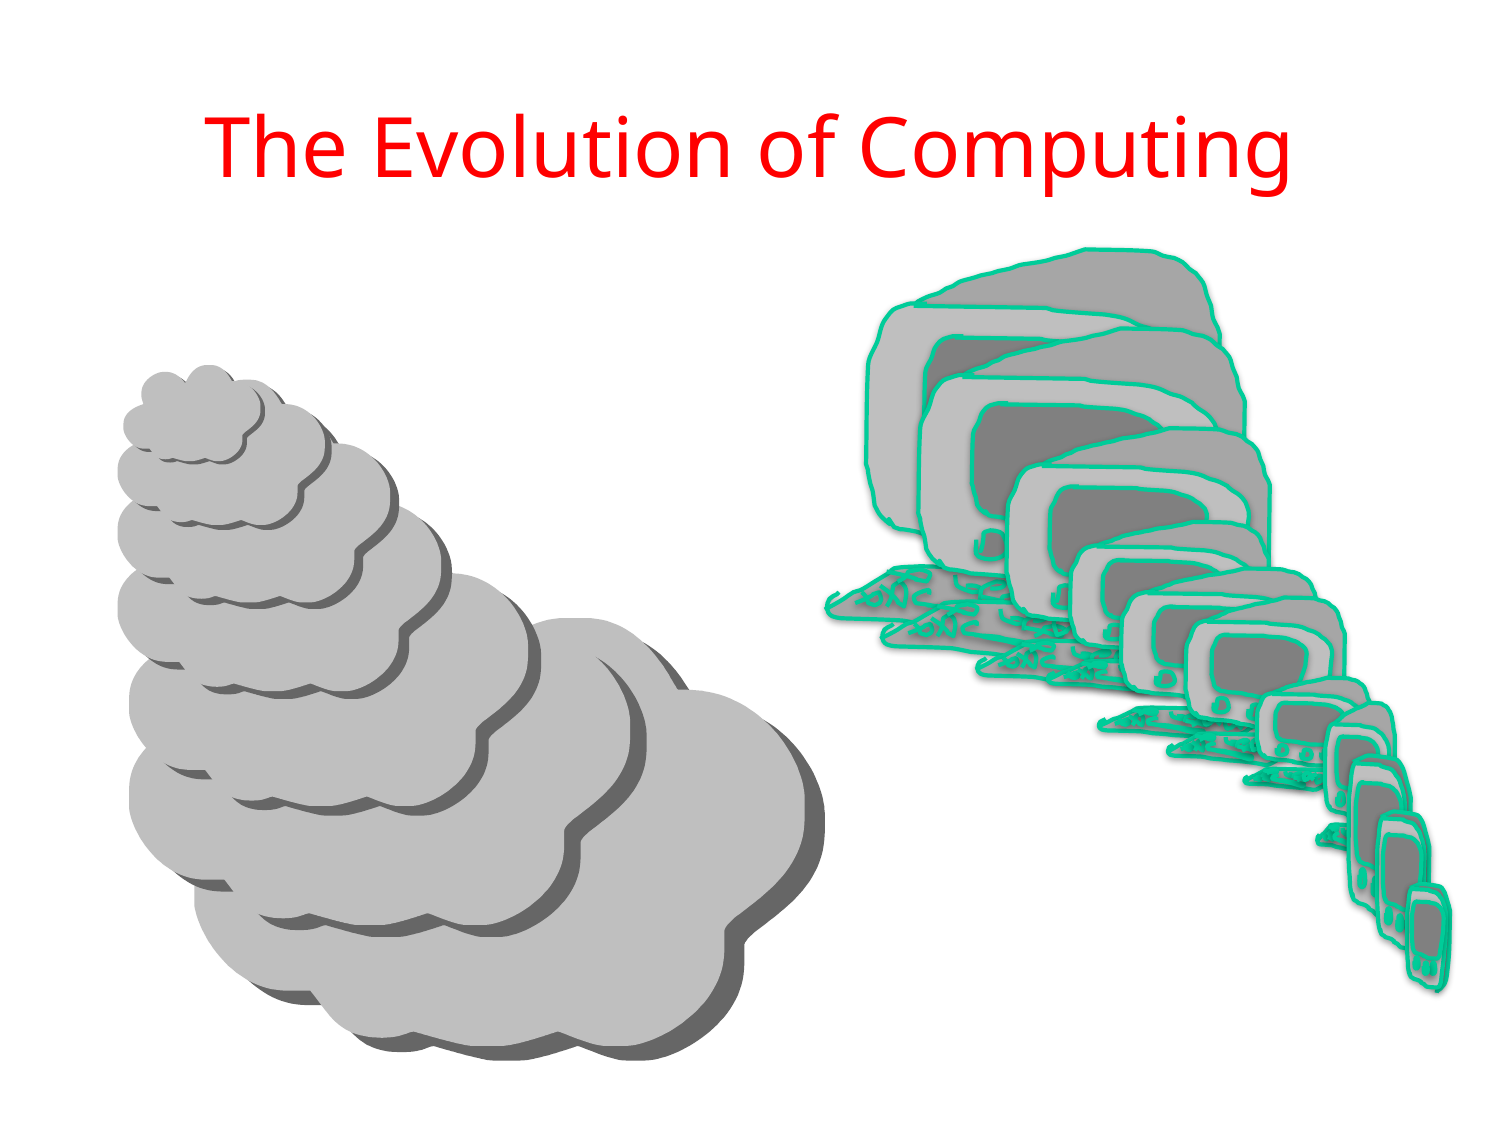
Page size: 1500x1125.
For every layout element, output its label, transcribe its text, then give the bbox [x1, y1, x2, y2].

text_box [1376, 811, 1430, 956]
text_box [1097, 568, 1320, 741]
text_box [1046, 521, 1270, 694]
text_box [1348, 755, 1412, 925]
picture [117, 364, 826, 1061]
title The Evolution of Computing [112, 49, 1388, 238]
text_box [824, 249, 1221, 641]
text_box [975, 427, 1271, 691]
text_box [1243, 677, 1371, 791]
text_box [1406, 883, 1451, 993]
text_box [1316, 702, 1395, 853]
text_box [1166, 597, 1346, 766]
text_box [880, 328, 1246, 666]
